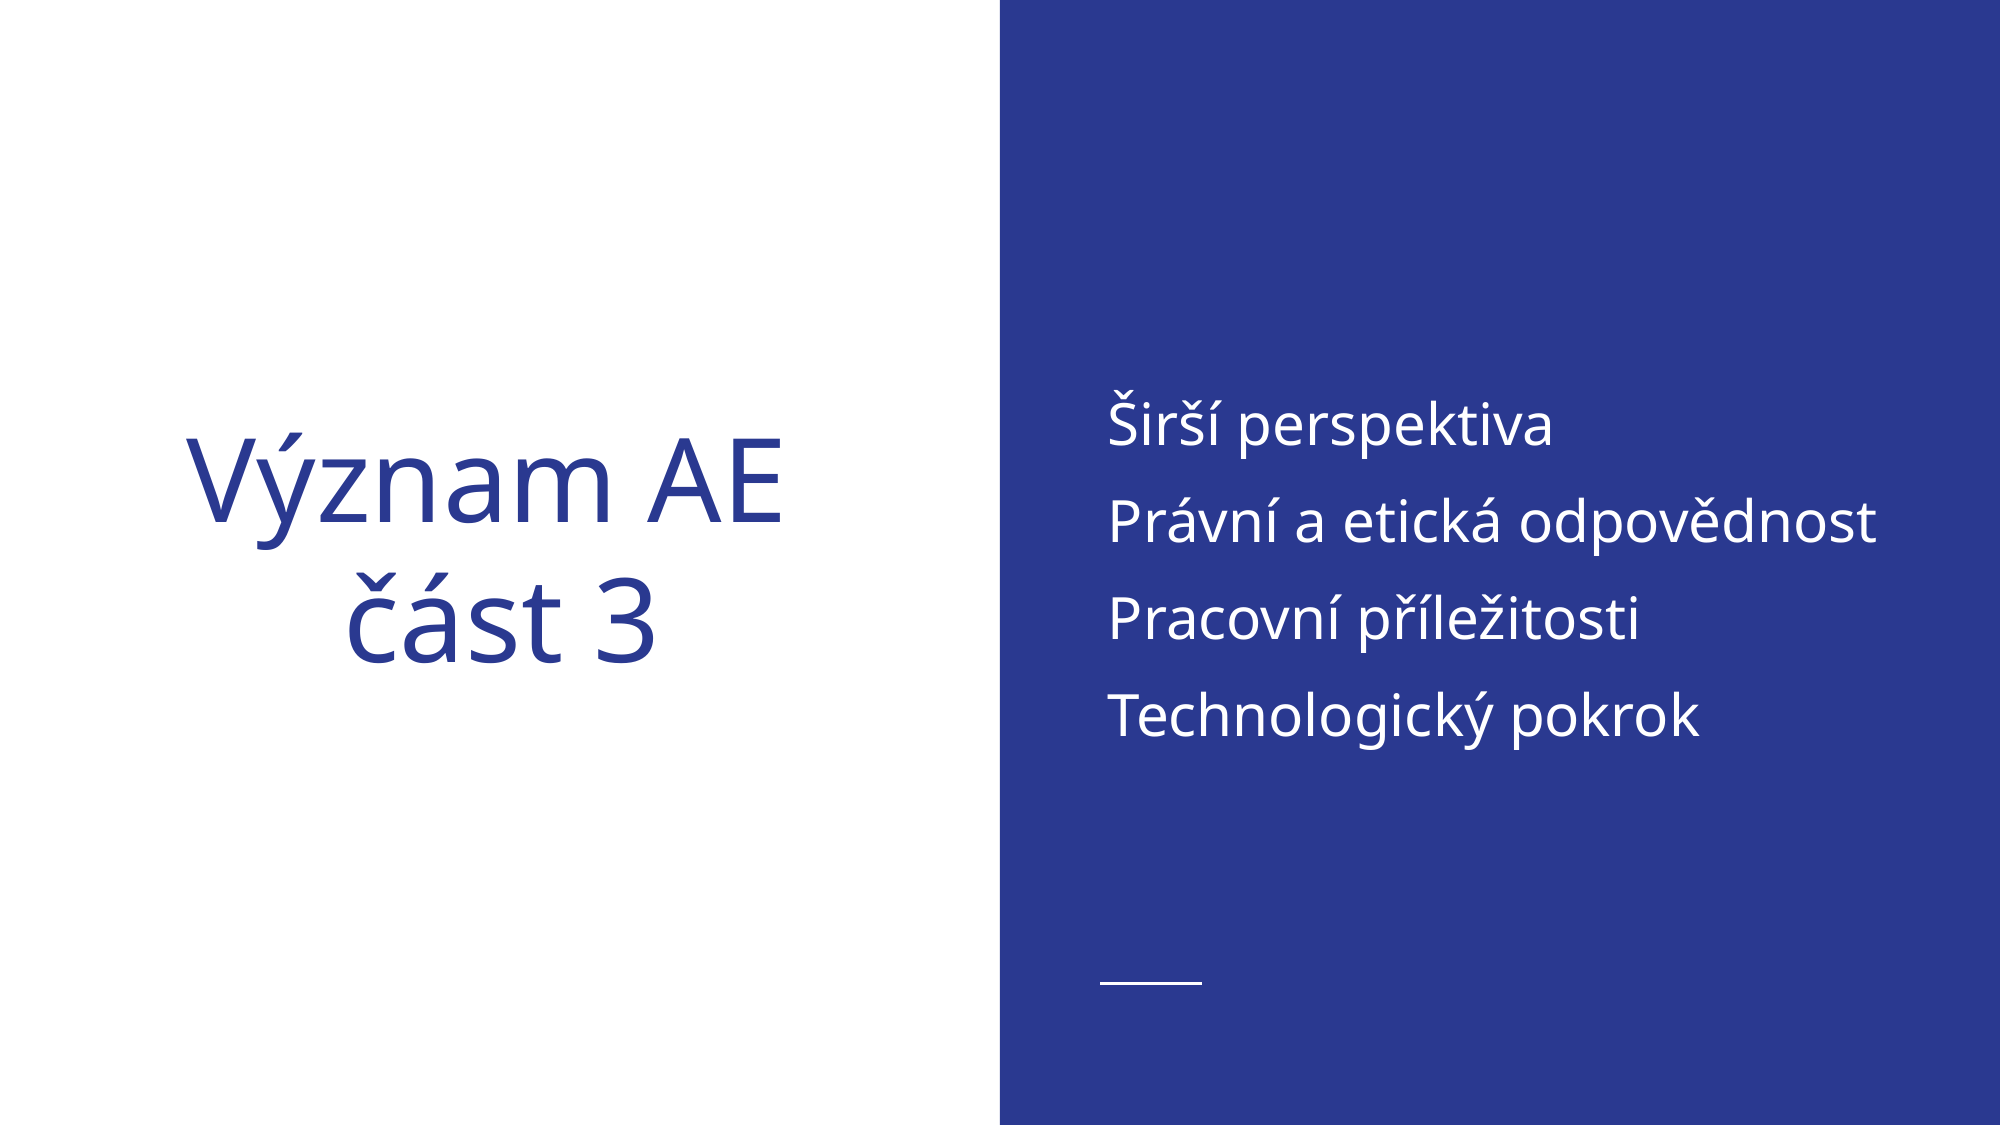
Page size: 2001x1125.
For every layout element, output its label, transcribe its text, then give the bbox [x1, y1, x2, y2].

title Význam AE část 3 [59, 431, 945, 694]
list Širší perspektiva Právní a etická odpovědnost Pracovní příležitosti Technologický pokrok [1080, 158, 1920, 967]
